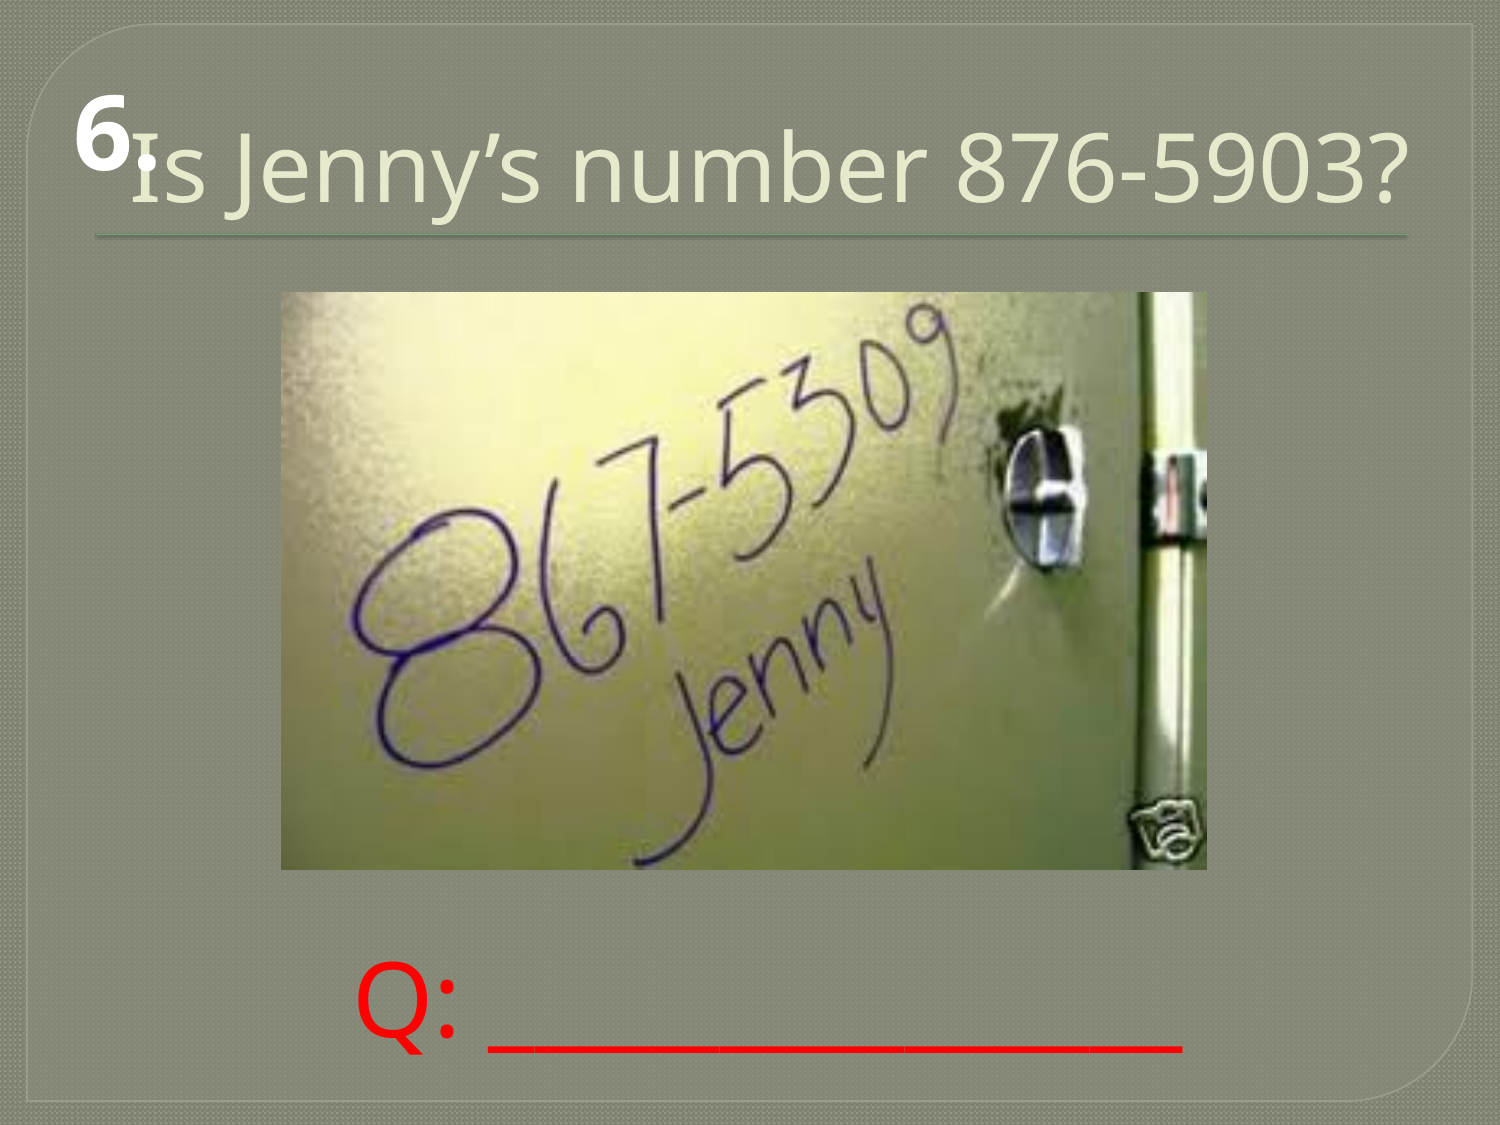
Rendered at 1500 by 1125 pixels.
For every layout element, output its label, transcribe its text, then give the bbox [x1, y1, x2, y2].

picture [280, 292, 1208, 871]
title Is Jenny’s number 876-5903? [75, 41, 1425, 230]
text_box Q: _______________ [117, 902, 1418, 1090]
text_box 6. [58, 58, 223, 199]
